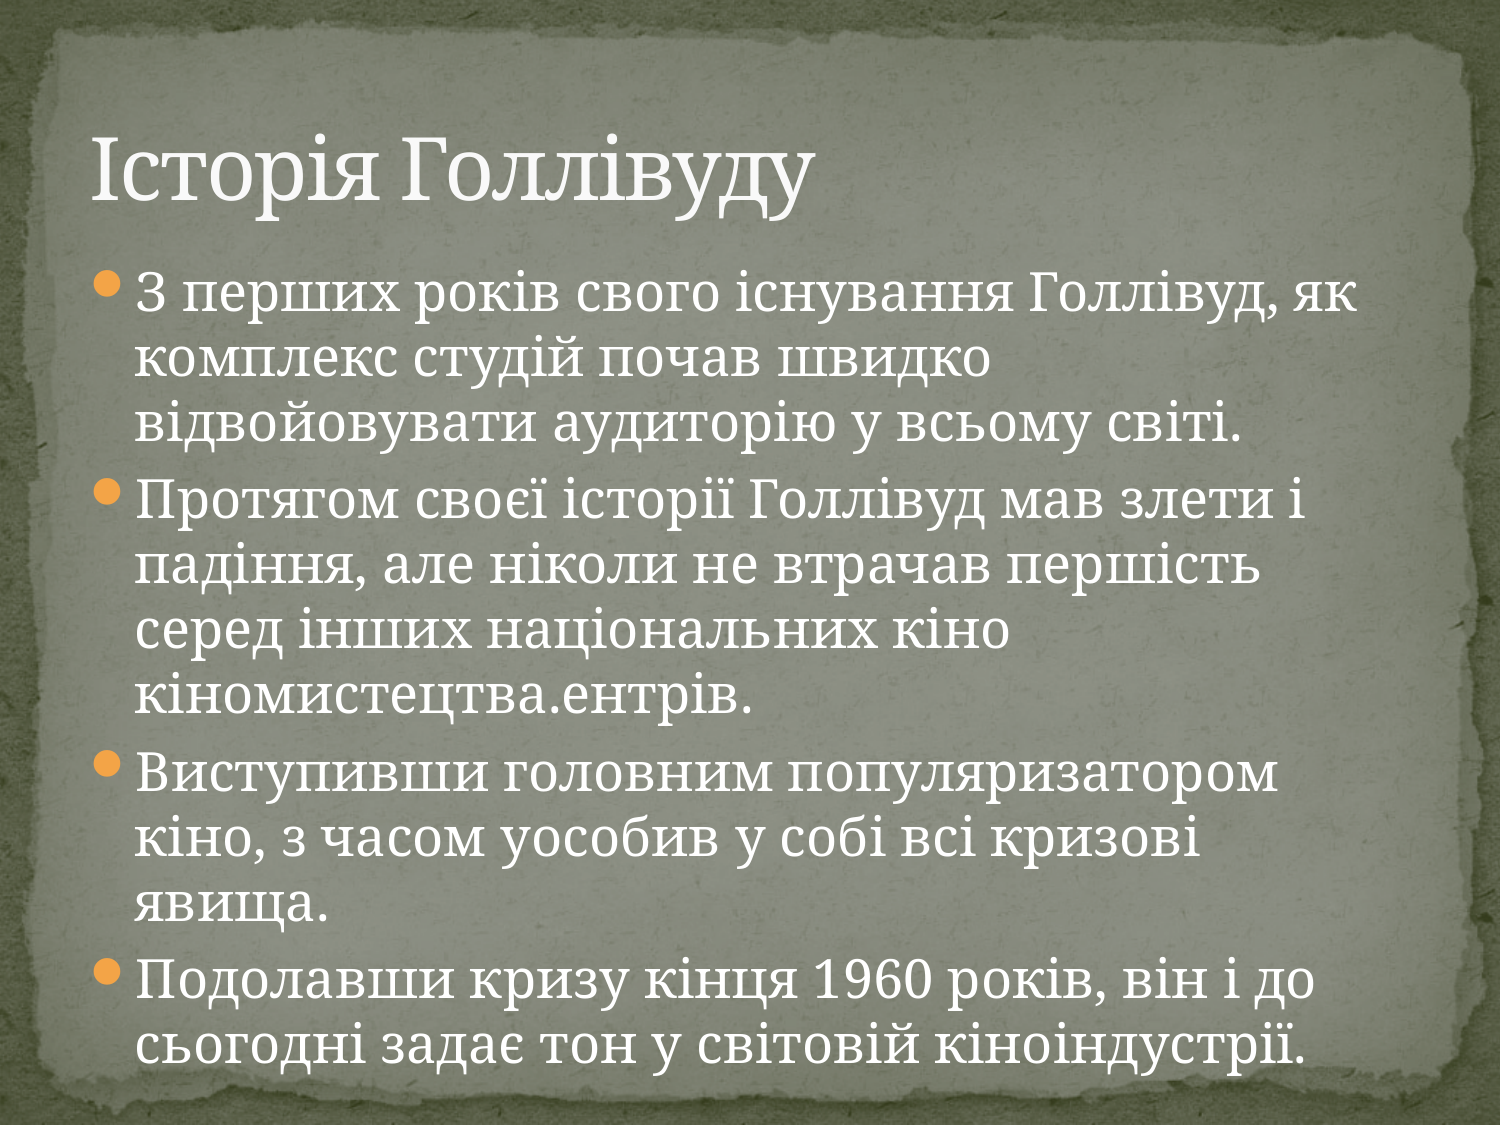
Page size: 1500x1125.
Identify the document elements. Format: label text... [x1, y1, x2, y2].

list З перших років свого існування Голлівуд, як комплекс студій почав швидко відвойовувати аудиторію у всьому світі. Протягом своєї історії Голлівуд мав злети і падіння, але ніколи не втрачав першість серед інших національних кіно кіномистецтва.ентрів. Виступивши головним популяризатором кіно, з часом уособив у собі всі кризові явища. Подолавши кризу кінця 1960 років, він і до сьогодні задає тон у світовій кіноіндустрії. [75, 249, 1425, 1000]
title Історія Голлівуду [74, 24, 1425, 225]
